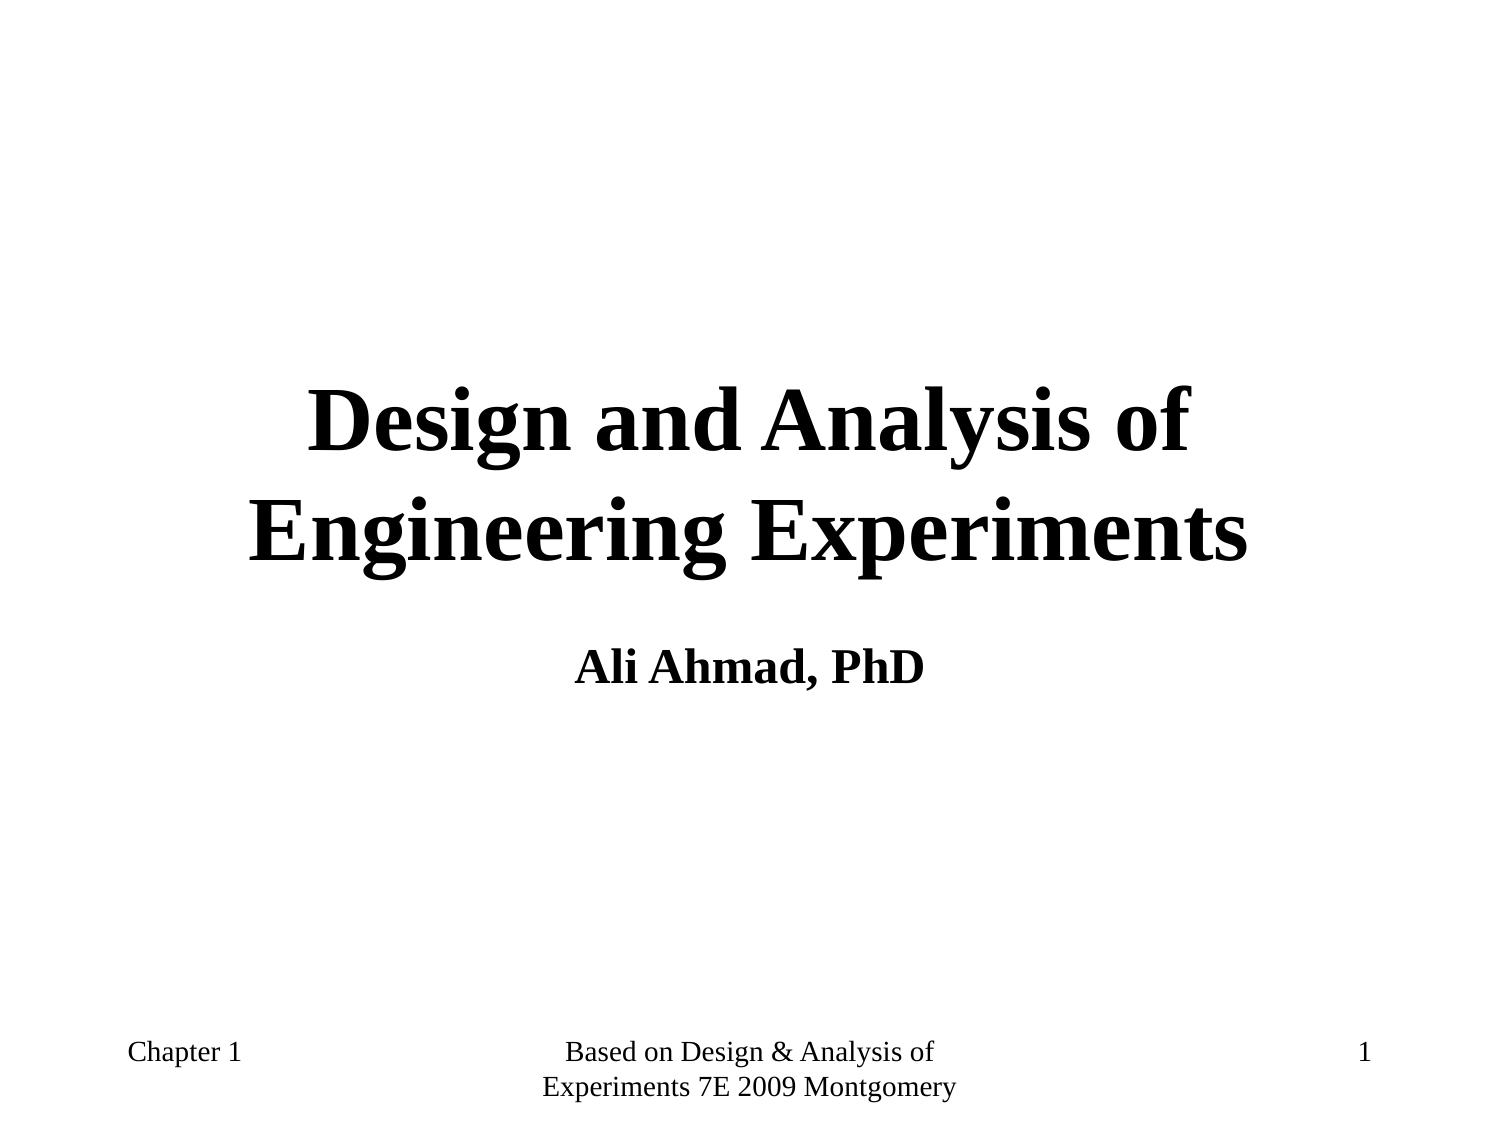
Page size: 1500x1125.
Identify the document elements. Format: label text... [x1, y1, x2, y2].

footer Based on Design & Analysis of Experiments 7E 2009 Montgomery [512, 1024, 988, 1101]
title Design and Analysis of Engineering Experiments [112, 374, 1388, 563]
subtitle Ali Ahmad, PhD [224, 637, 1276, 926]
slide_number Chapter 1 [112, 1024, 426, 1101]
slide_number 1 [1074, 1024, 1388, 1101]
